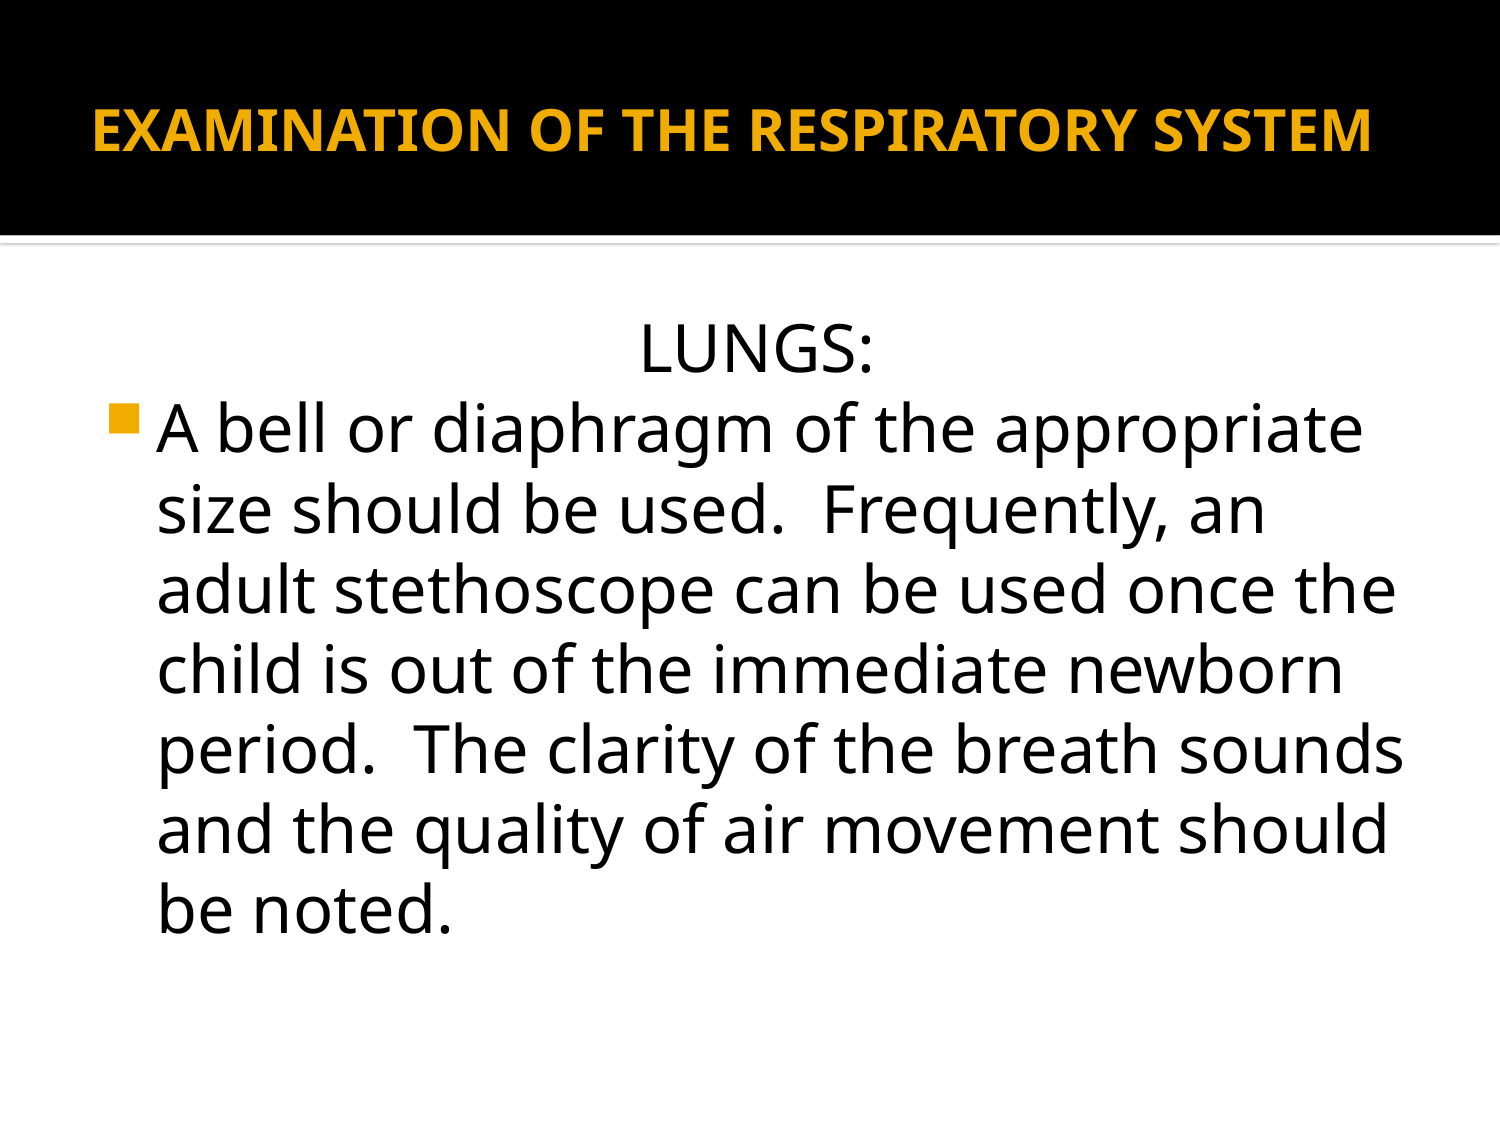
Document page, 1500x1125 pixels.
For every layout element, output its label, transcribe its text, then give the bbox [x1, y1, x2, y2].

title EXAMINATION OF THE RESPIRATORY SYSTEM [75, 25, 1425, 231]
list LUNGS: A bell or diaphragm of the appropriate size should be used. Frequently, an adult stethoscope can be used once the child is out of the immediate newborn period. The clarity of the breath sounds and the quality of air movement should be noted. [75, 291, 1425, 1050]
